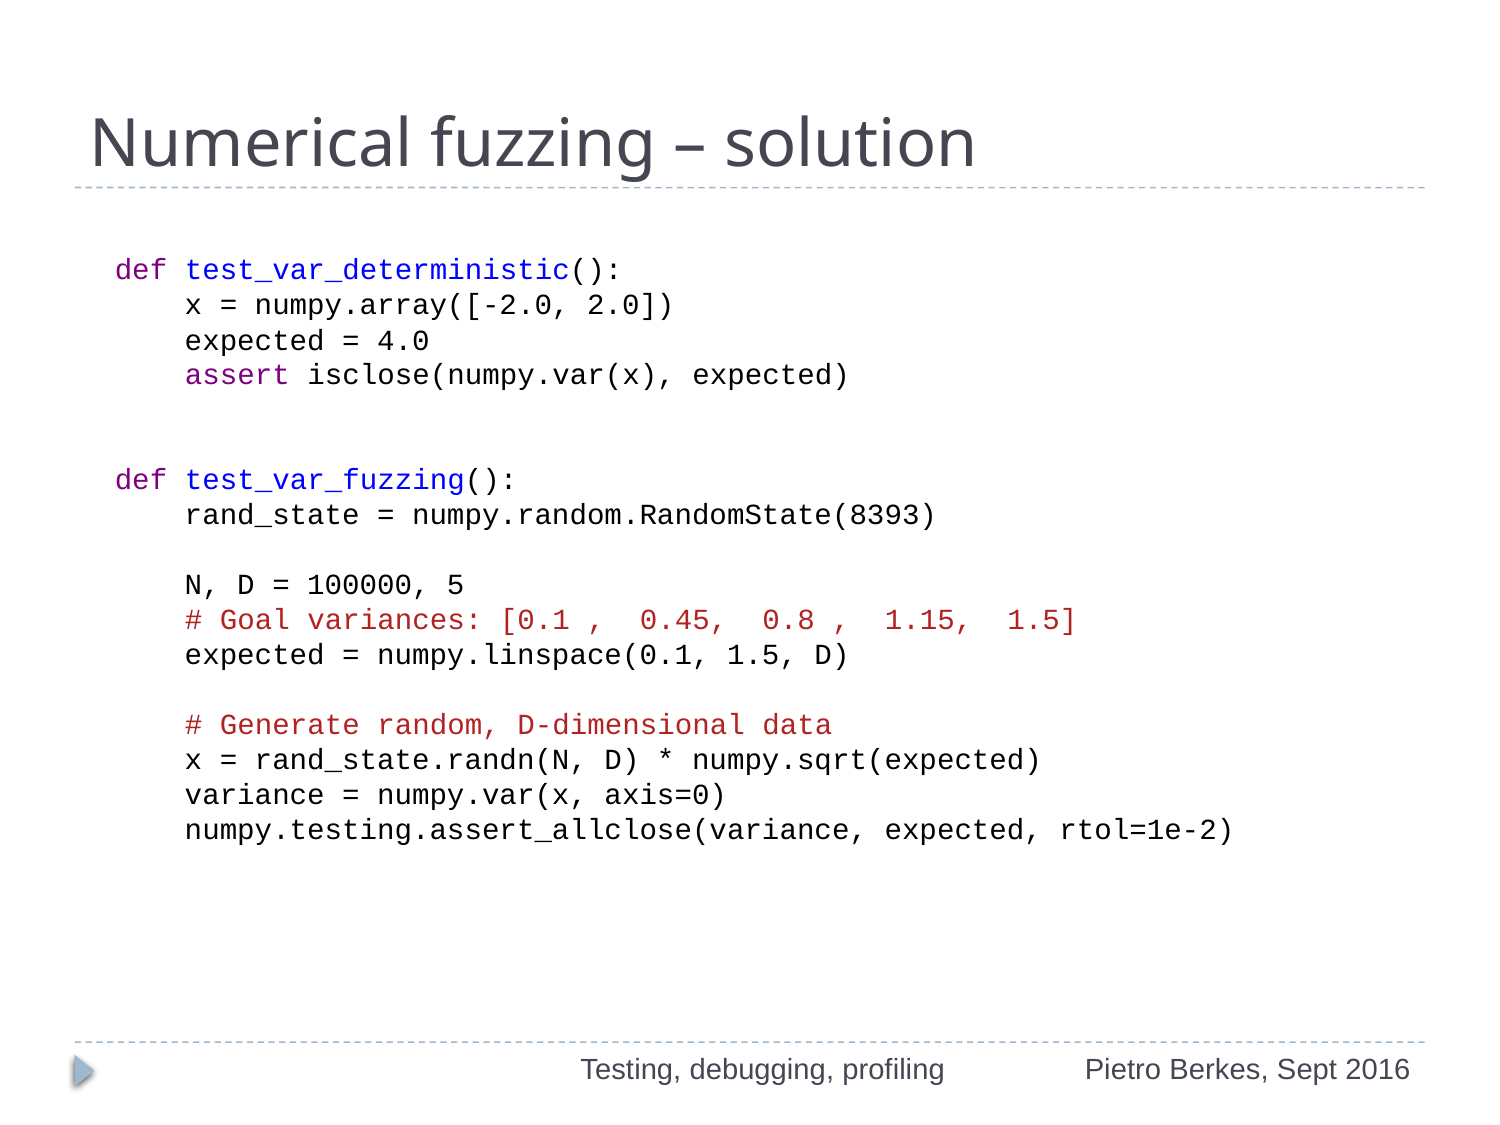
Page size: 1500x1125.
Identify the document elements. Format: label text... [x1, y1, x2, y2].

title Numerical fuzzing – solution [75, 37, 1425, 188]
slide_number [1051, 1042, 1426, 1103]
text_box def test_var_deterministic(): x = numpy.array([-2.0, 2.0]) expected = 4.0 assert isclose(numpy.var(x), expected) def test_var_fuzzing(): rand_state = numpy.random.RandomState(8393) N, D = 100000, 5 # Goal variances: [0.1 , 0.45, 0.8 , 1.15, 1.5] expected = numpy.linspace(0.1, 1.5, D) # Generate random, D-dimensional data x = rand_state.randn(N, D) * numpy.sqrt(expected) variance = numpy.var(x, axis=0) numpy.testing.assert_allclose(variance, expected, rtol=1e-2) [99, 243, 1425, 923]
footer Testing, debugging, profiling [475, 1042, 1051, 1103]
